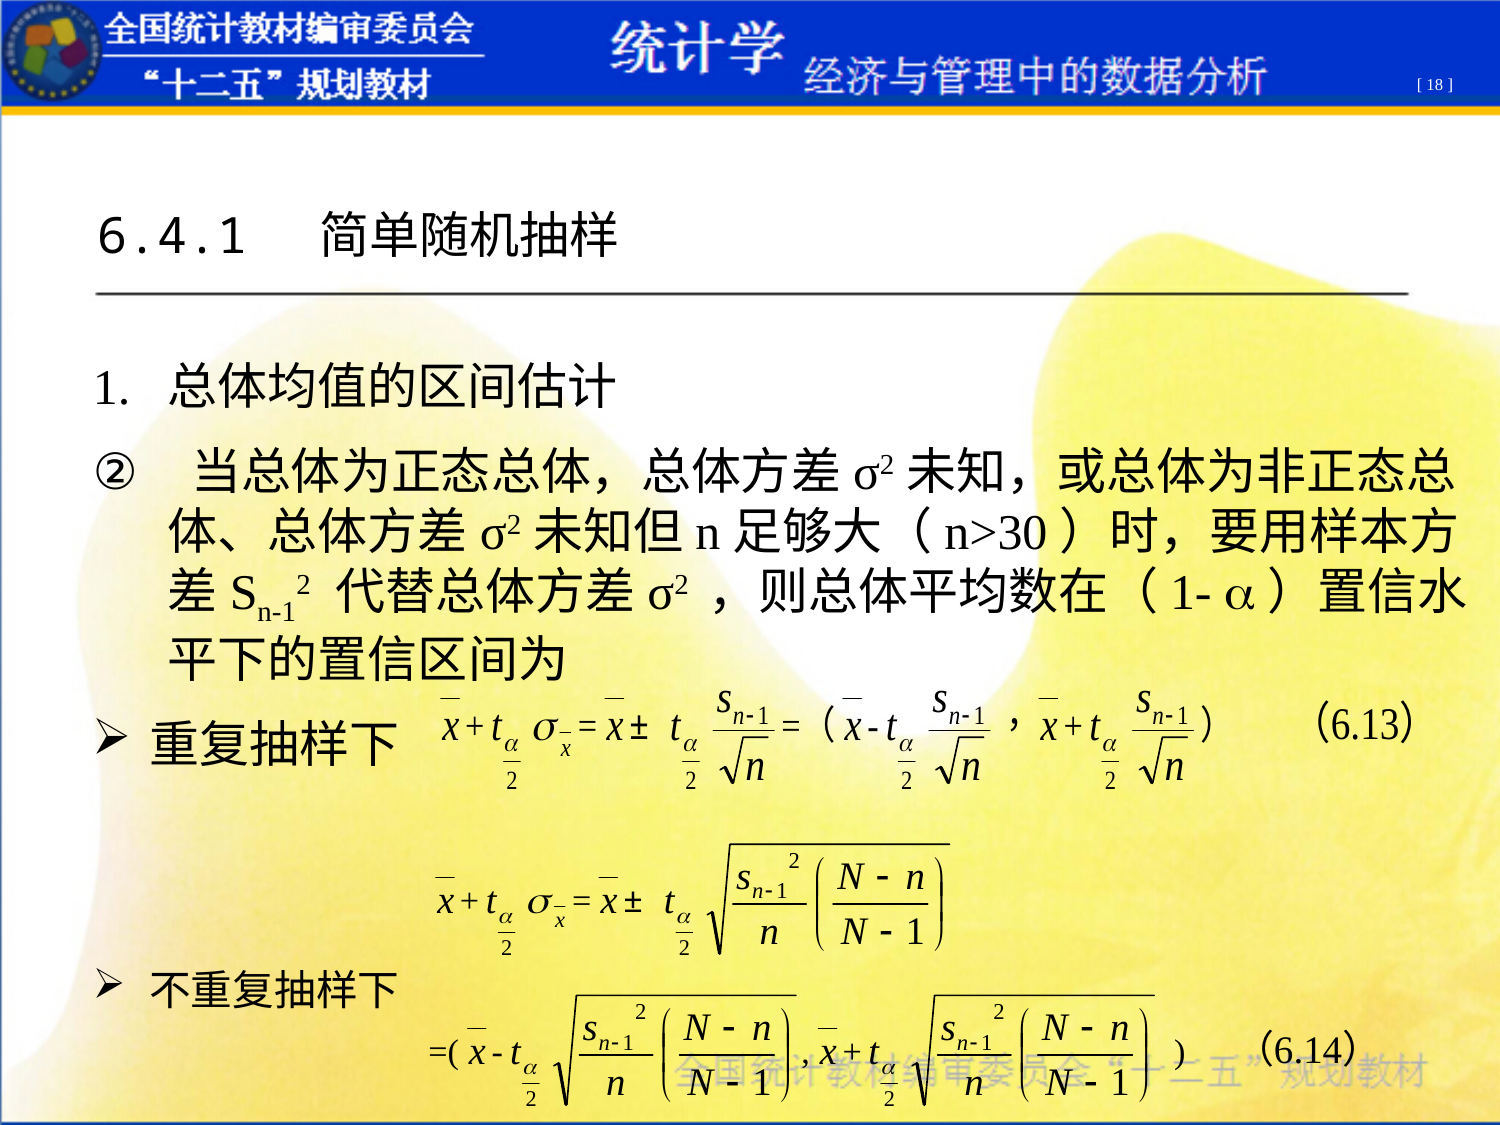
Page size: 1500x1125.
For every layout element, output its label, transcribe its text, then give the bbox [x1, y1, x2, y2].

picture [0, 1, 1500, 1125]
text_box 6.4.1 简单随机抽样 [82, 196, 1465, 271]
text_box 1. 总体均值的区间估计 当总体为正态总体，总体方差σ2未知，或总体为非正态总体、总体方差σ2未知但n足够大（n>30）时，要用样本方差Sn-12 代替总体方差σ2 ，则总体平均数在（1- ）置信水平下的置信区间为 重复抽样下 不重复抽样下 [78, 346, 1496, 1125]
text_box [ 18 ] [1364, 66, 1468, 142]
